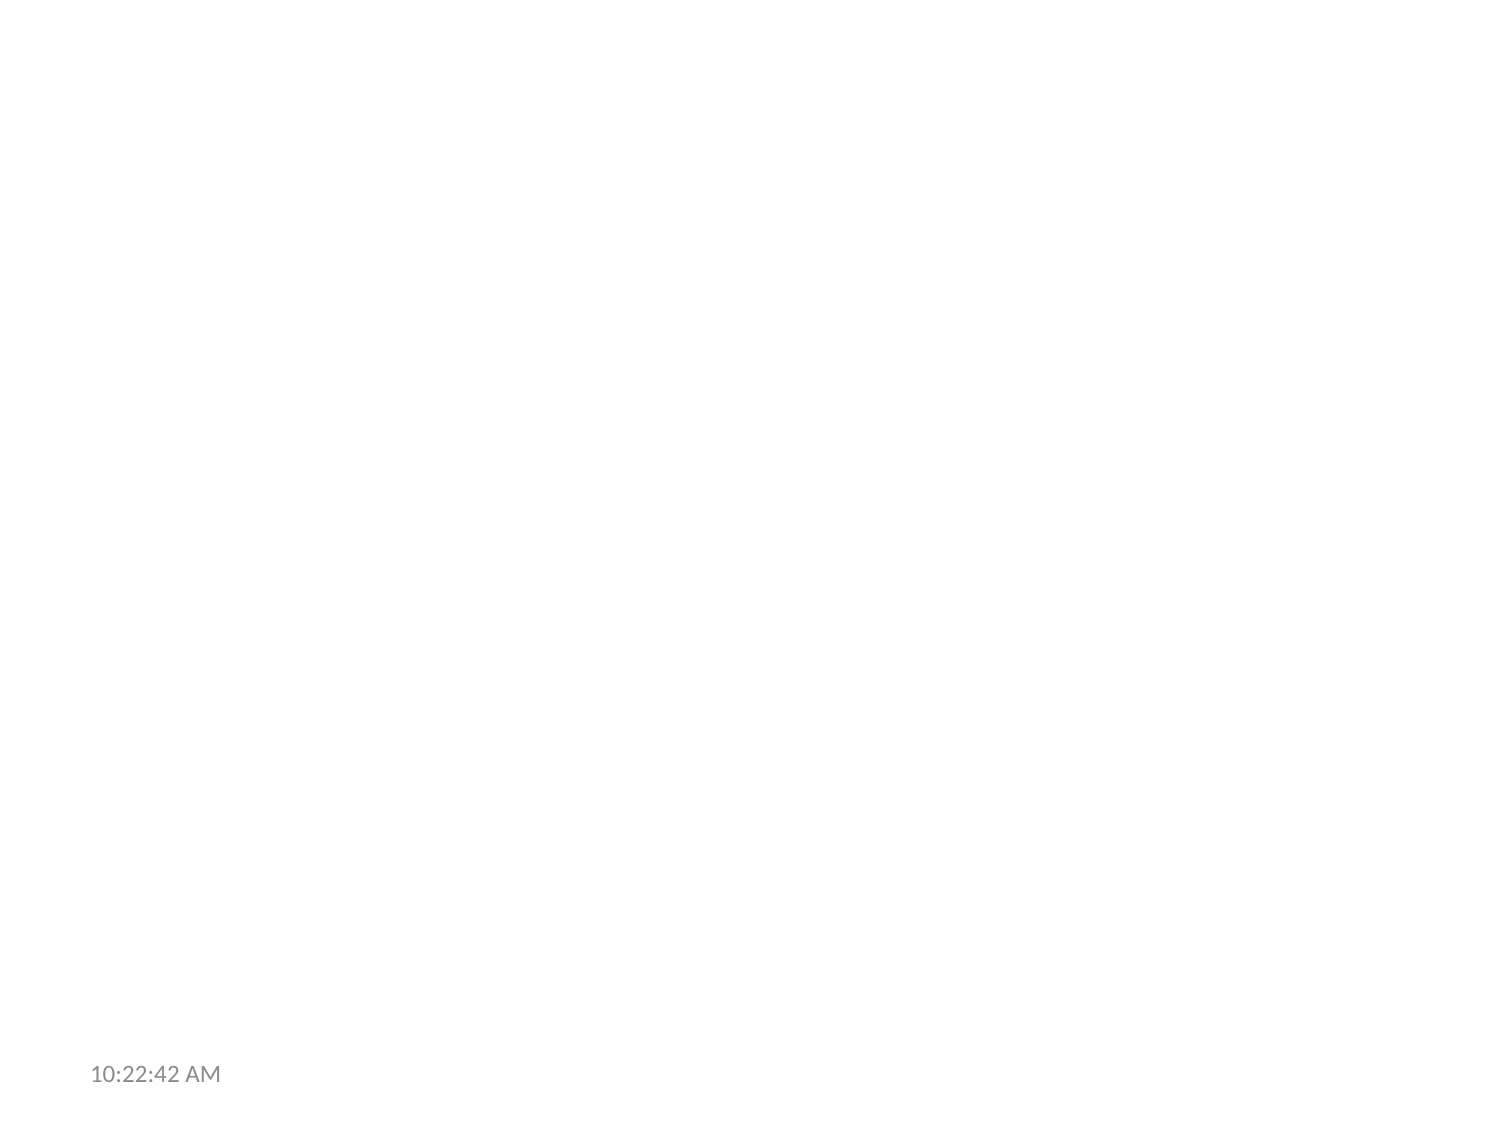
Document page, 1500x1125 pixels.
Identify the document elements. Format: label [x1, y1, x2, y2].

slide_number [75, 1042, 425, 1103]
